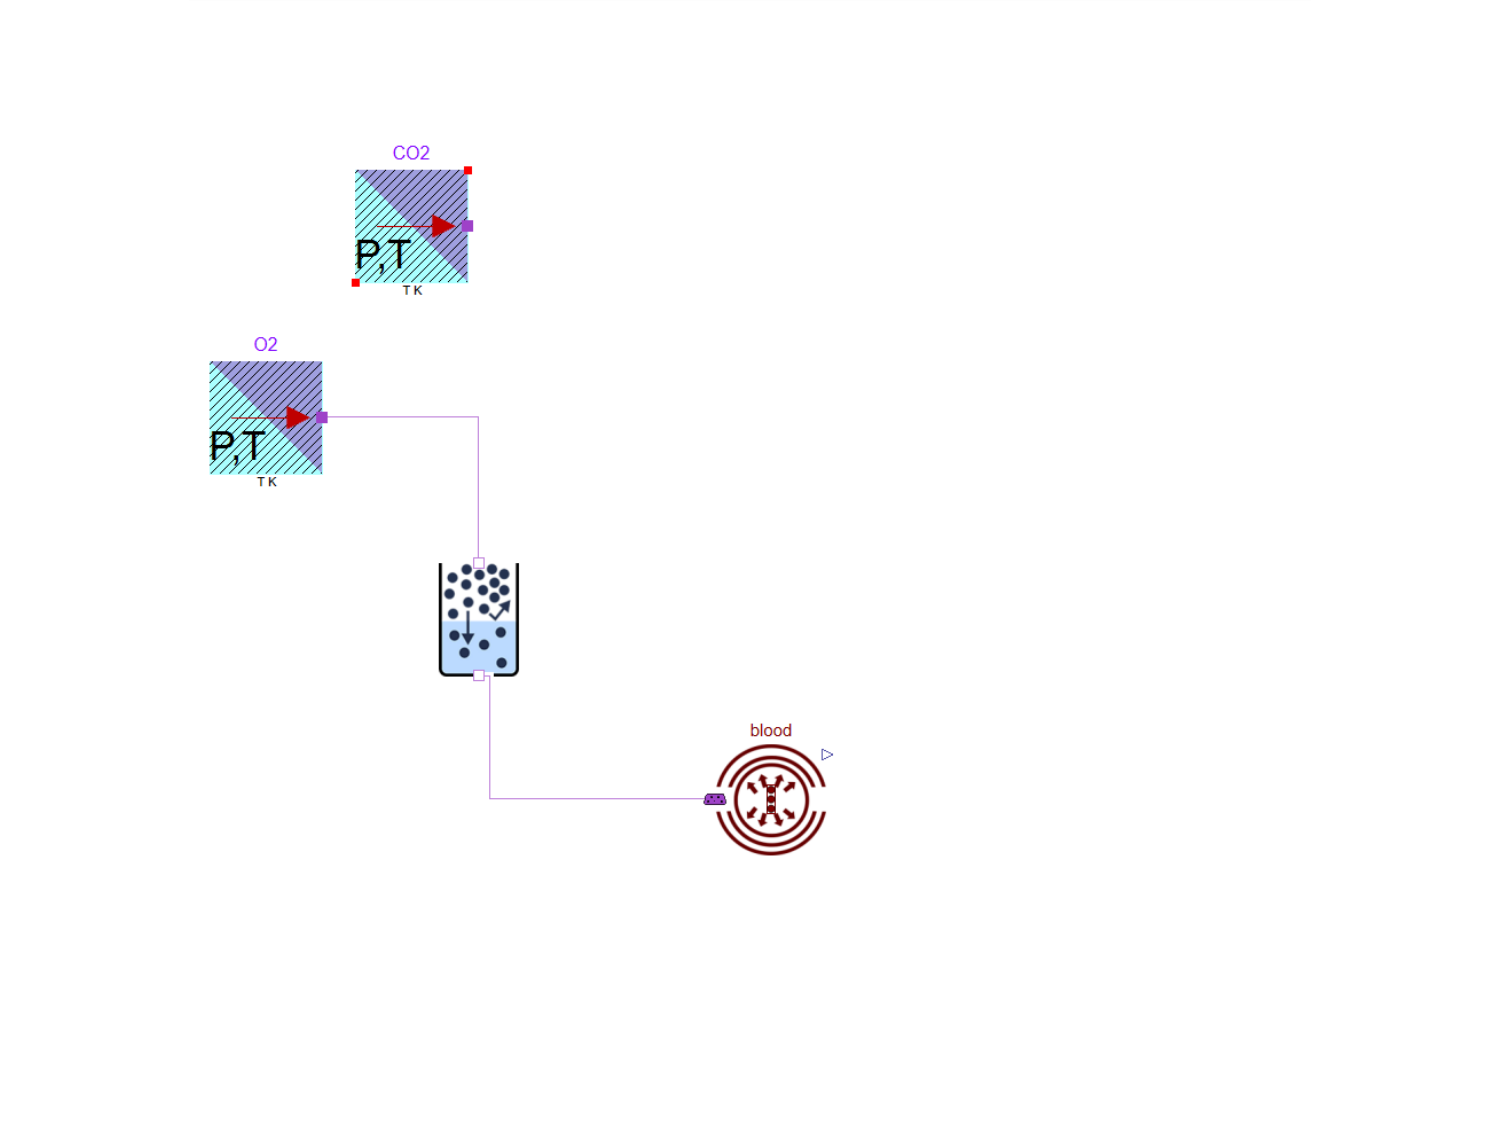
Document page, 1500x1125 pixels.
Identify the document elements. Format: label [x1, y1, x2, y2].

picture [188, 0, 1311, 1125]
